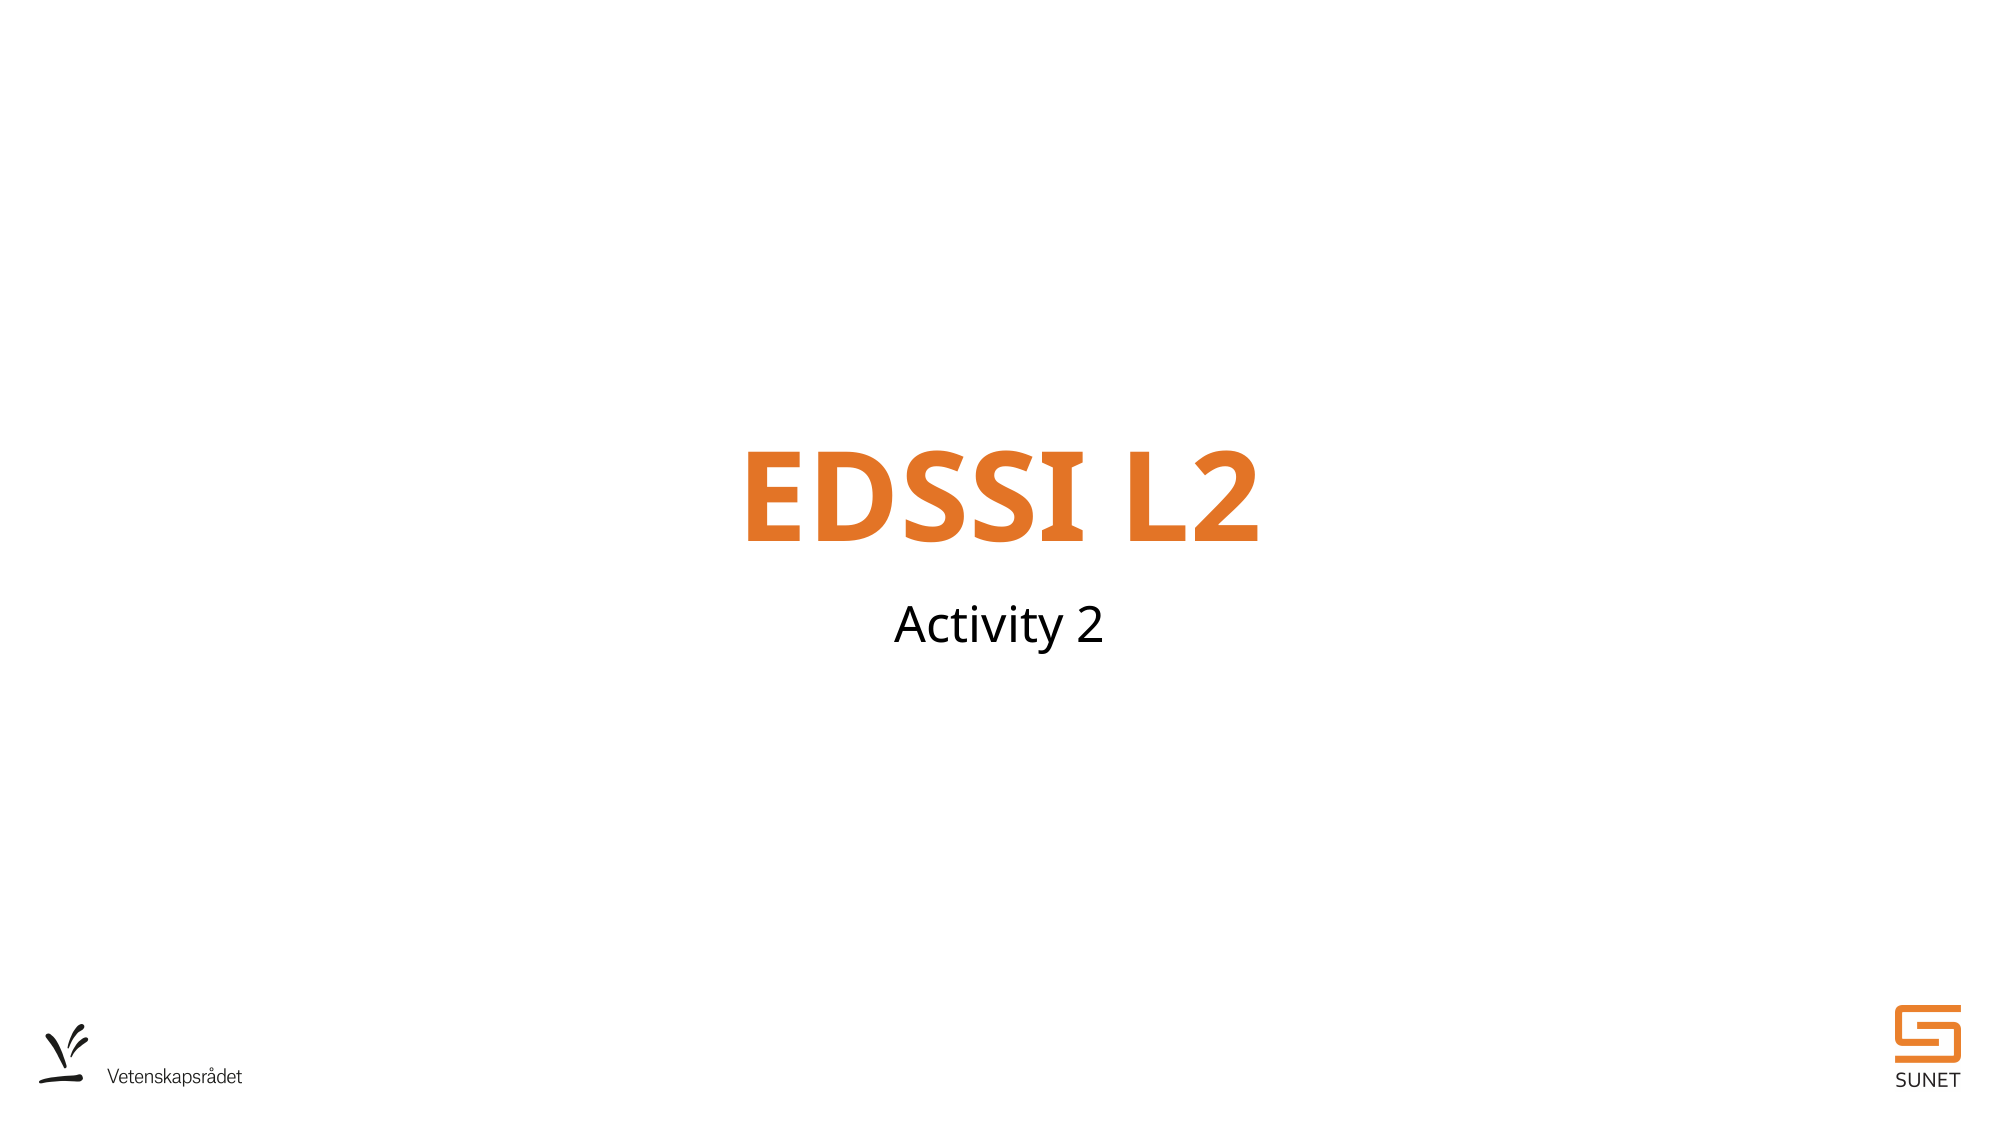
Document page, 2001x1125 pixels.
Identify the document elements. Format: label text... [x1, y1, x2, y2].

title EDSSI L2 [249, 184, 1750, 576]
subtitle Activity 2 [249, 591, 1750, 786]
picture [39, 1024, 242, 1087]
picture [1895, 1005, 1961, 1092]
